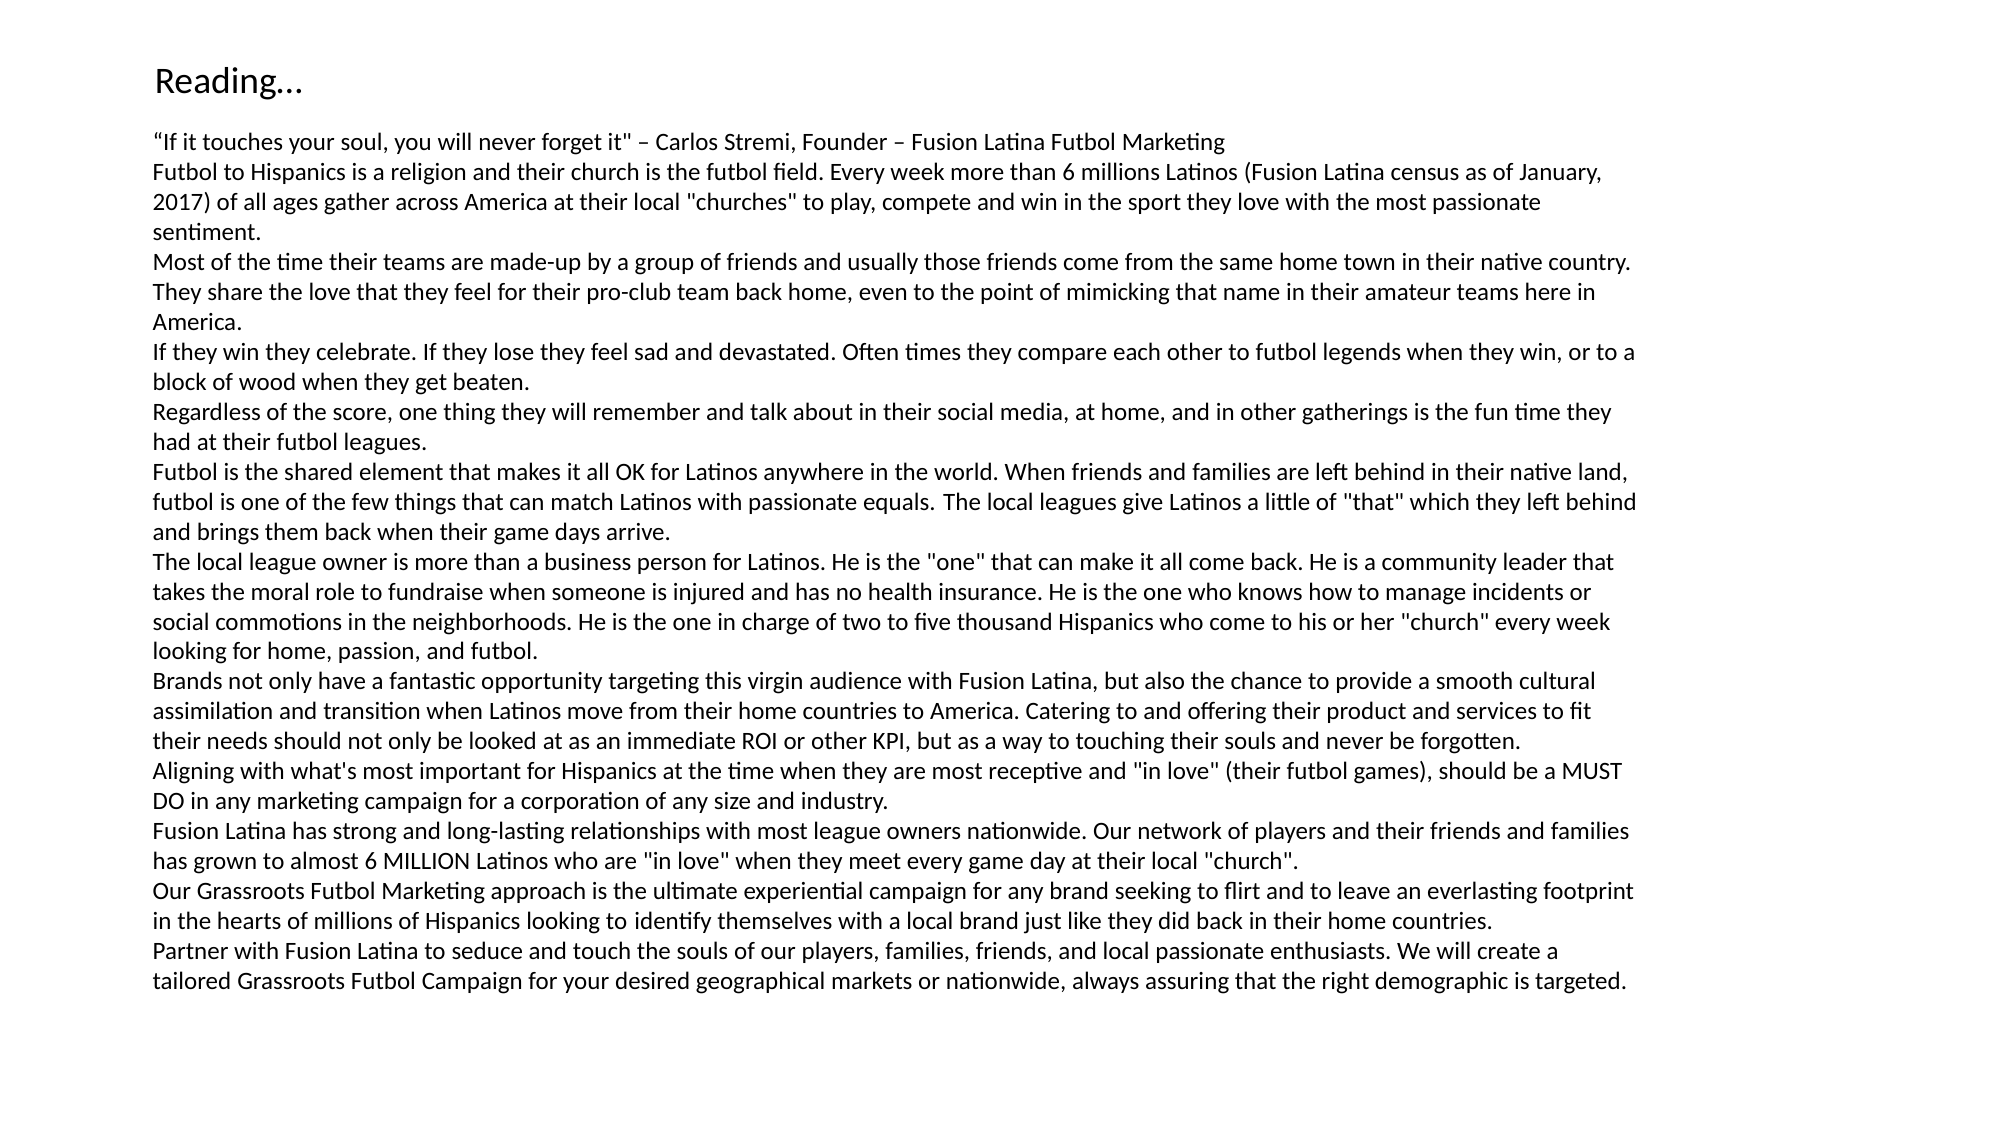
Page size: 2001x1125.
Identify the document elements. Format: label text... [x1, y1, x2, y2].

text_box Reading… [140, 48, 318, 108]
text_box “If it touches your soul, you will never forget it" – Carlos Stremi, Founder – Fusion Latina Futbol Marketing Futbol to Hispanics is a religion and their church is the futbol field. Every week more than 6 millions Latinos (Fusion Latina census as of January, 2017) of all ages gather across America at their local "churches" to play, compete and win in the sport they love with the most passionate sentiment. Most of the time their teams are made-up by a group of friends and usually those friends come from the same home town in their native country. They share the love that they feel for their pro-club team back home, even to the point of mimicking that name in their amateur teams here in America. If they win they celebrate. If they lose they feel sad and devastated. Often times they compare each other to futbol legends when they win, or to a block of wood when they get beaten. Regardless of the score, one thing they will remember and talk about in their social media, at home, and in other gatherings is the fun time they had at their futbol leagues. Futbol is the shared element that makes it all OK for Latinos anywhere in the world. When friends and families are left behind in their native land, futbol is one of the few things that can match Latinos with passionate equals. The local leagues give Latinos a little of "that" which they left behind and brings them back when their game days arrive. The local league owner is more than a business person for Latinos. He is the "one" that can make it all come back. He is a community leader that takes the moral role to fundraise when someone is injured and has no health insurance. He is the one who knows how to manage incidents or social commotions in the neighborhoods. He is the one in charge of two to five thousand Hispanics who come to his or her "church" every week looking for home, passion, and futbol. Brands not only have a fantastic opportunity targeting this virgin audience with Fusion Latina, but also the chance to provide a smooth cultural assimilation and transition when Latinos move from their home countries to America. Catering to and offering their product and services to fit their needs should not only be looked at as an immediate ROI or other KPI, but as a way to touching their souls and never be forgotten. Aligning with what's most important for Hispanics at the time when they are most receptive and "in love" (their futbol games), should be a MUST DO in any marketing campaign for a corporation of any size and industry. Fusion Latina has strong and long-lasting relationships with most league owners nationwide. Our network of players and their friends and families has grown to almost 6 MILLION Latinos who are "in love" when they meet every game day at their local "church". Our Grassroots Futbol Marketing approach is the ultimate experiential campaign for any brand seeking to flirt and to leave an everlasting footprint in the hearts of millions of Hispanics looking to identify themselves with a local brand just like they did back in their home countries. Partner with Fusion Latina to seduce and touch the souls of our players, families, friends, and local passionate enthusiasts. We will create a tailored Grassroots Futbol Campaign for your desired geographical markets or nationwide, always assuring that the right demographic is targeted. [137, 118, 1659, 1002]
